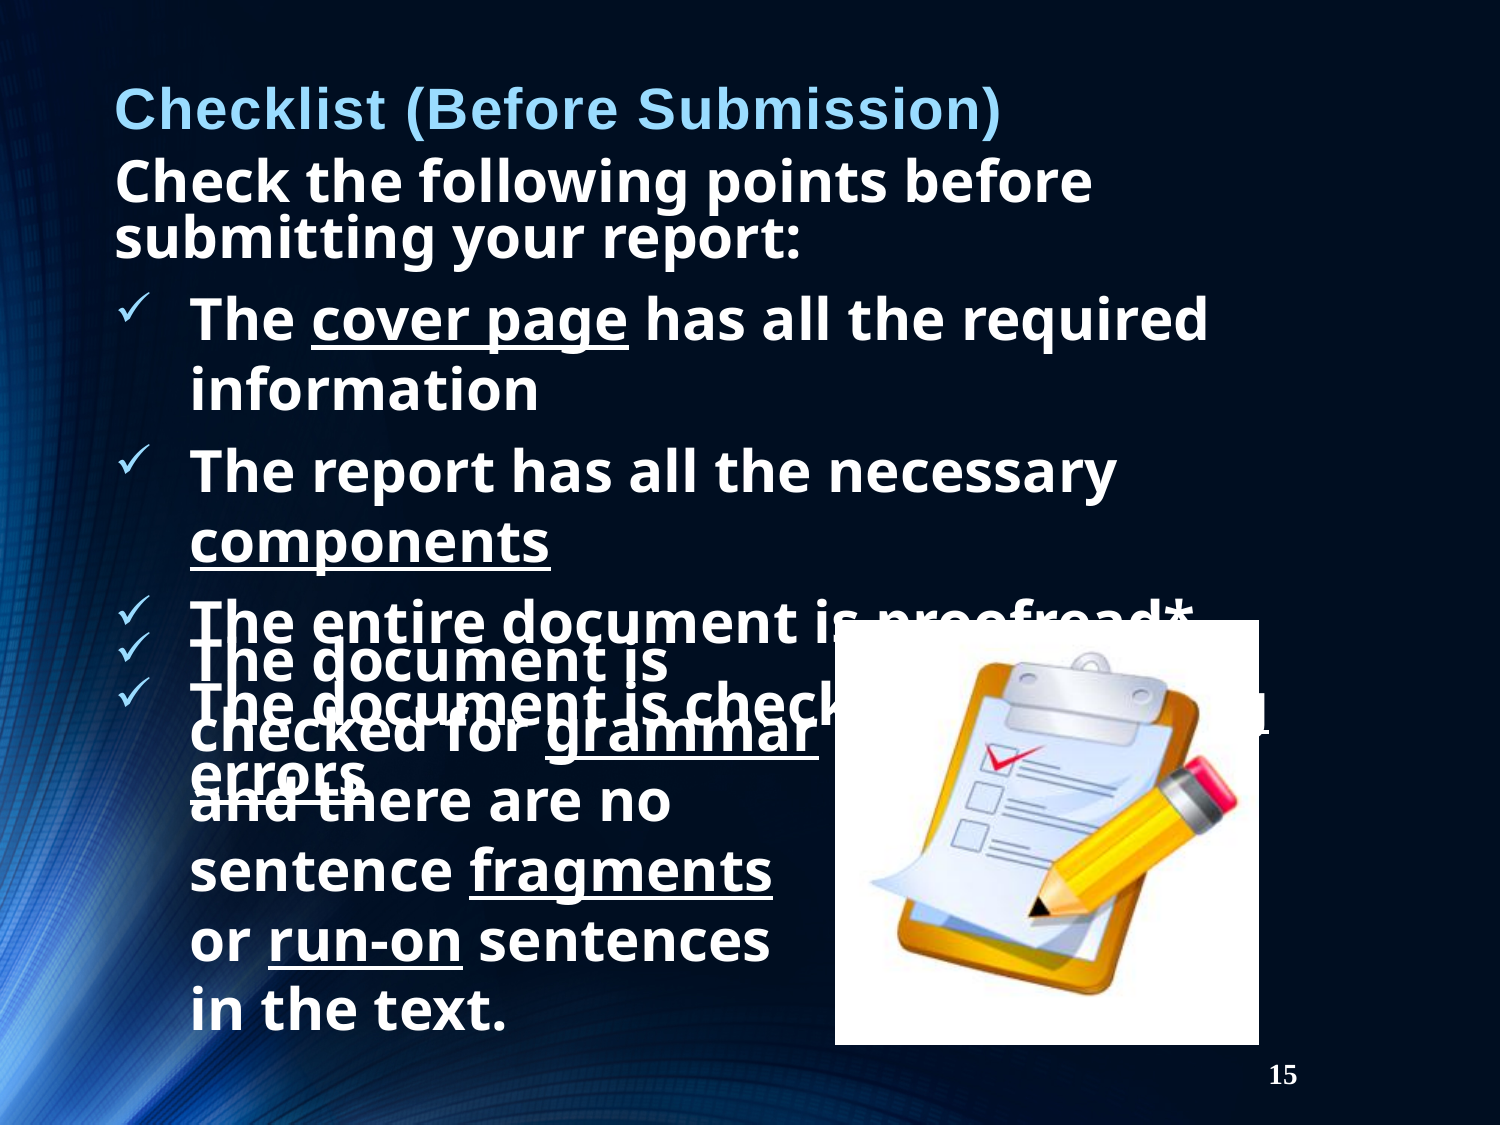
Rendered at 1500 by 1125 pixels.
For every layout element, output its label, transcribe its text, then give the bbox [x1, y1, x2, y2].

text_box The document is checked for grammar and there are no sentence fragments or run-on sentences in the text. [99, 615, 850, 1050]
title Checklist (Before Submission) [99, 24, 1226, 150]
picture [0, 0, 1500, 1125]
text_box The cover page has all the required information The report has all the necessary components The entire document is proofread* The document is checked for spelling errors [99, 275, 1402, 815]
slide_number 15 [1209, 1050, 1313, 1096]
text_box Check the following points before submitting your report: [99, 149, 1366, 275]
